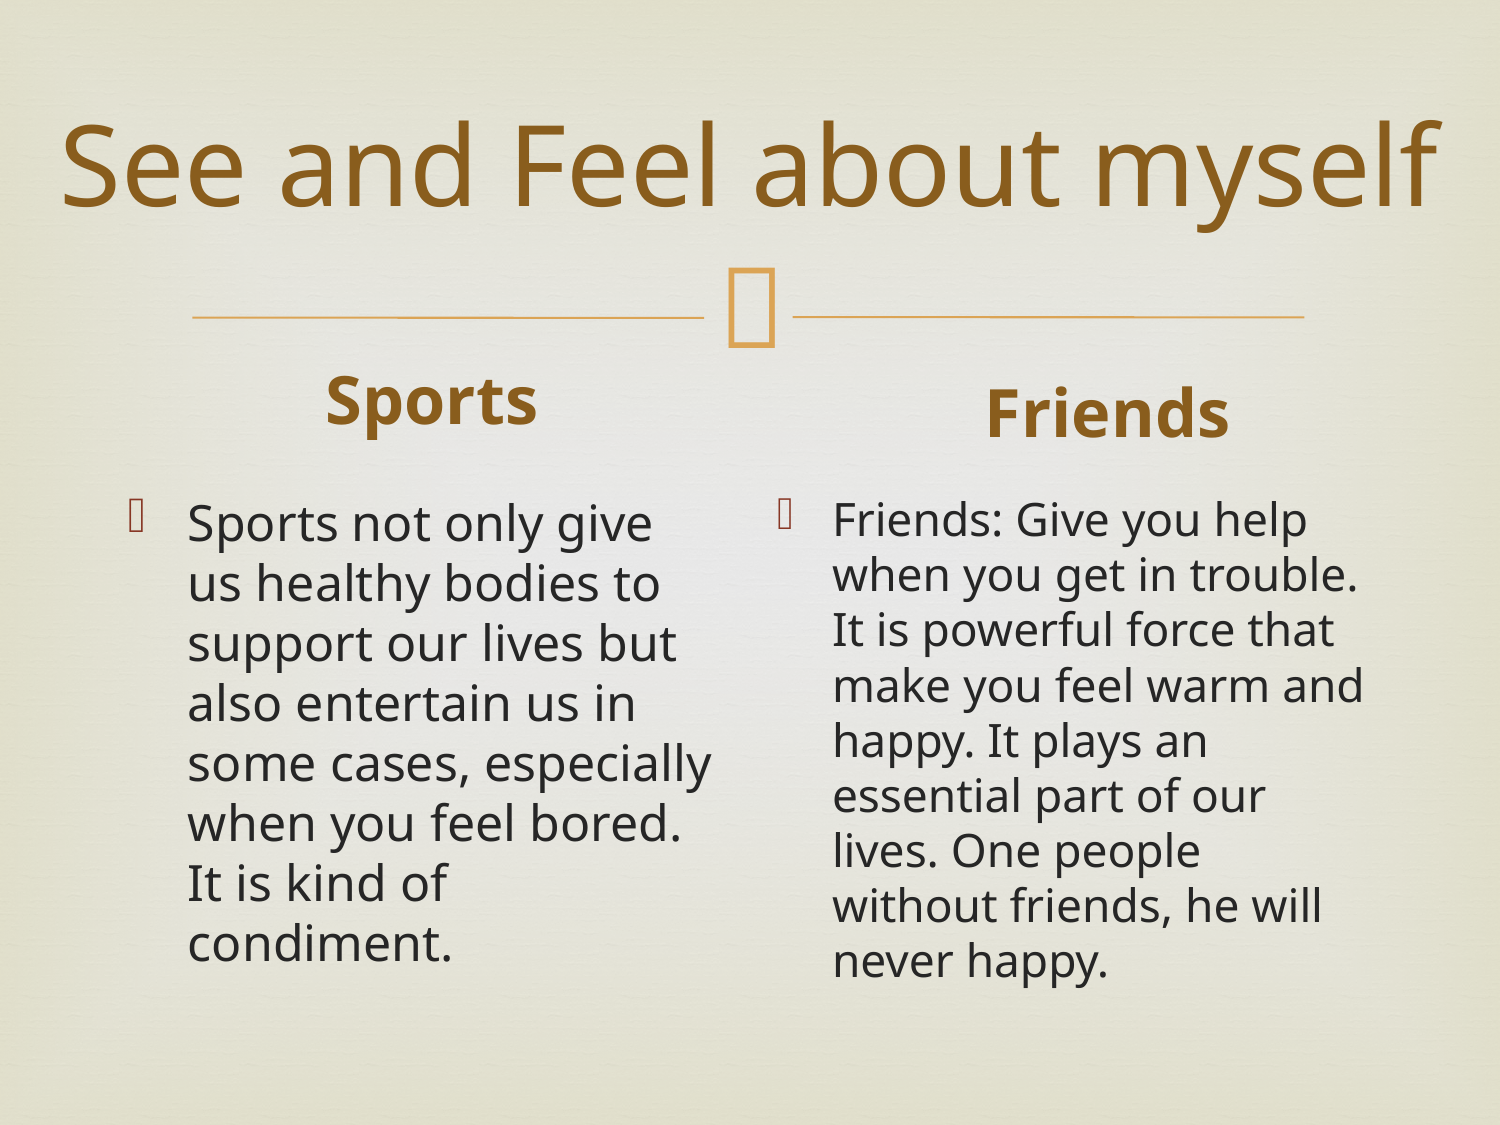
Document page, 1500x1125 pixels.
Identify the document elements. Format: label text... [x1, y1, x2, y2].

list Sports not only give us healthy bodies to support our lives but also entertain us in some cases, especially when you feel bored. It is kind of condiment. [112, 483, 737, 1004]
list Friends [825, 350, 1391, 458]
list Friends: Give you help when you get in trouble. It is powerful force that make you feel warm and happy. It plays an essential part of our lives. One people without friends, he will never happy. [761, 483, 1386, 1004]
list Sports [150, 337, 715, 446]
title See and Feel about myself [0, 75, 1500, 248]
